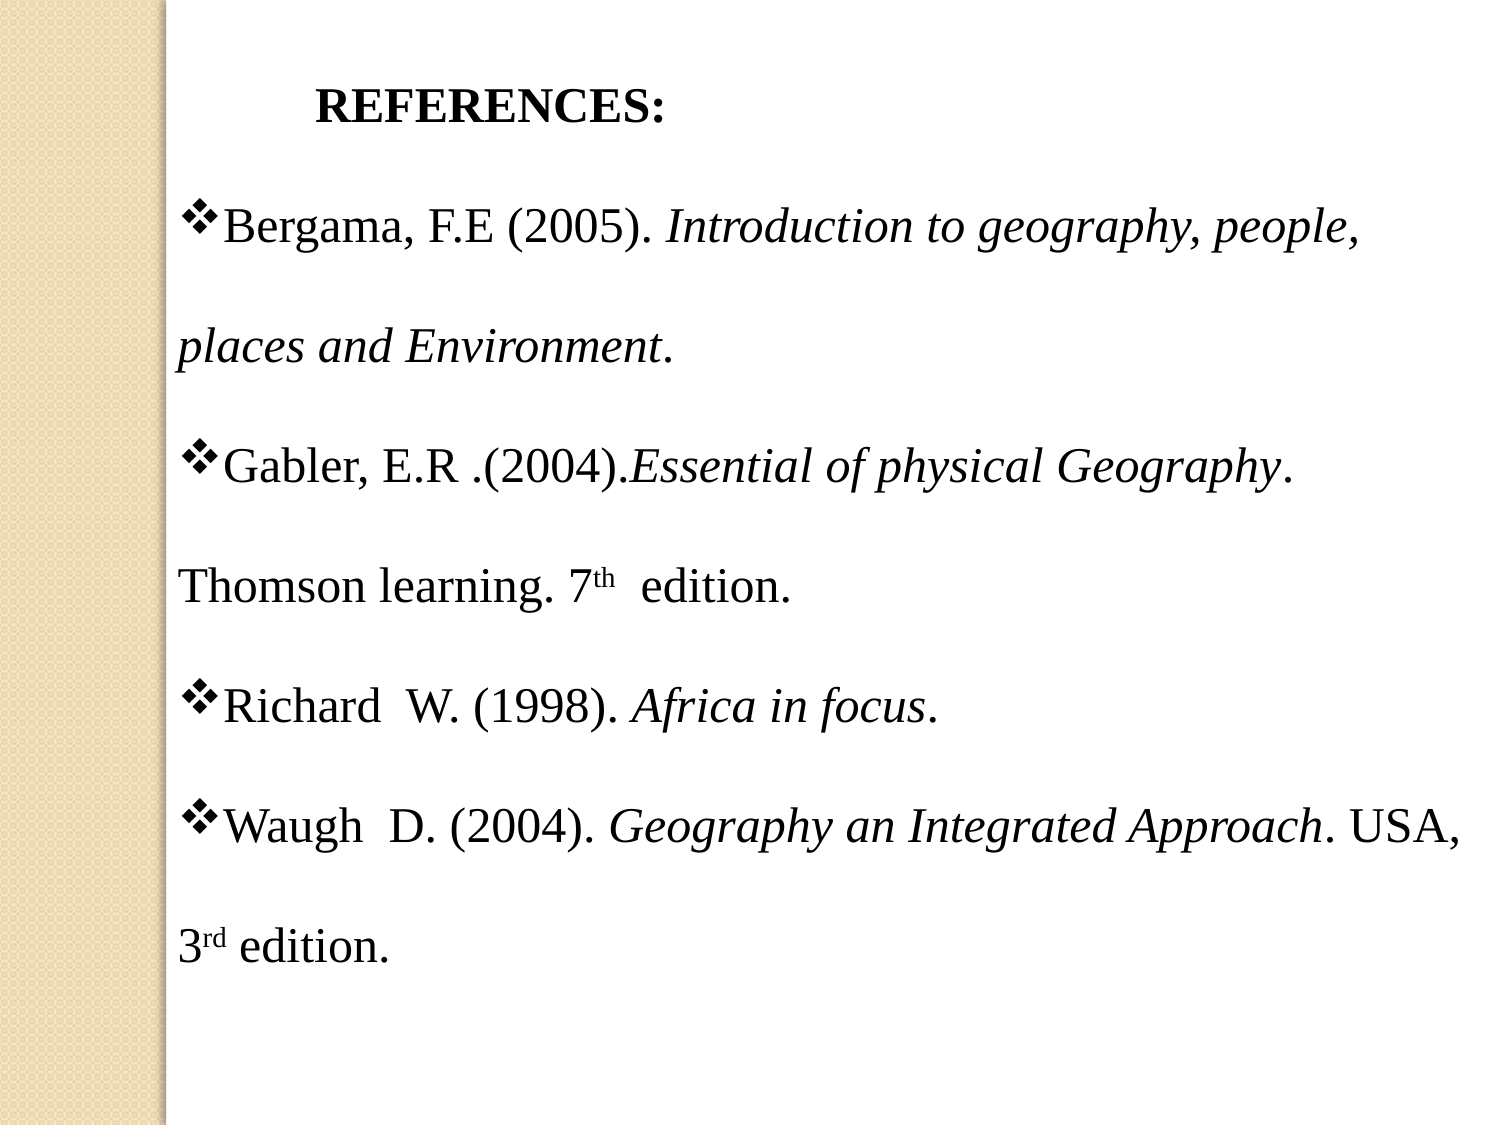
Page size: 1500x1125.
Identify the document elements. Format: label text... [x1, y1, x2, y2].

text_box REFERENCES: Bergama, F.E (2005). Introduction to geography, people, places and Environment. Gabler, E.R .(2004).Essential of physical Geography. Thomson learning. 7th edition. Richard W. (1998). Africa in focus. Waugh D. (2004). Geography an Integrated Approach. USA, 3rd edition. [162, 4, 1500, 980]
